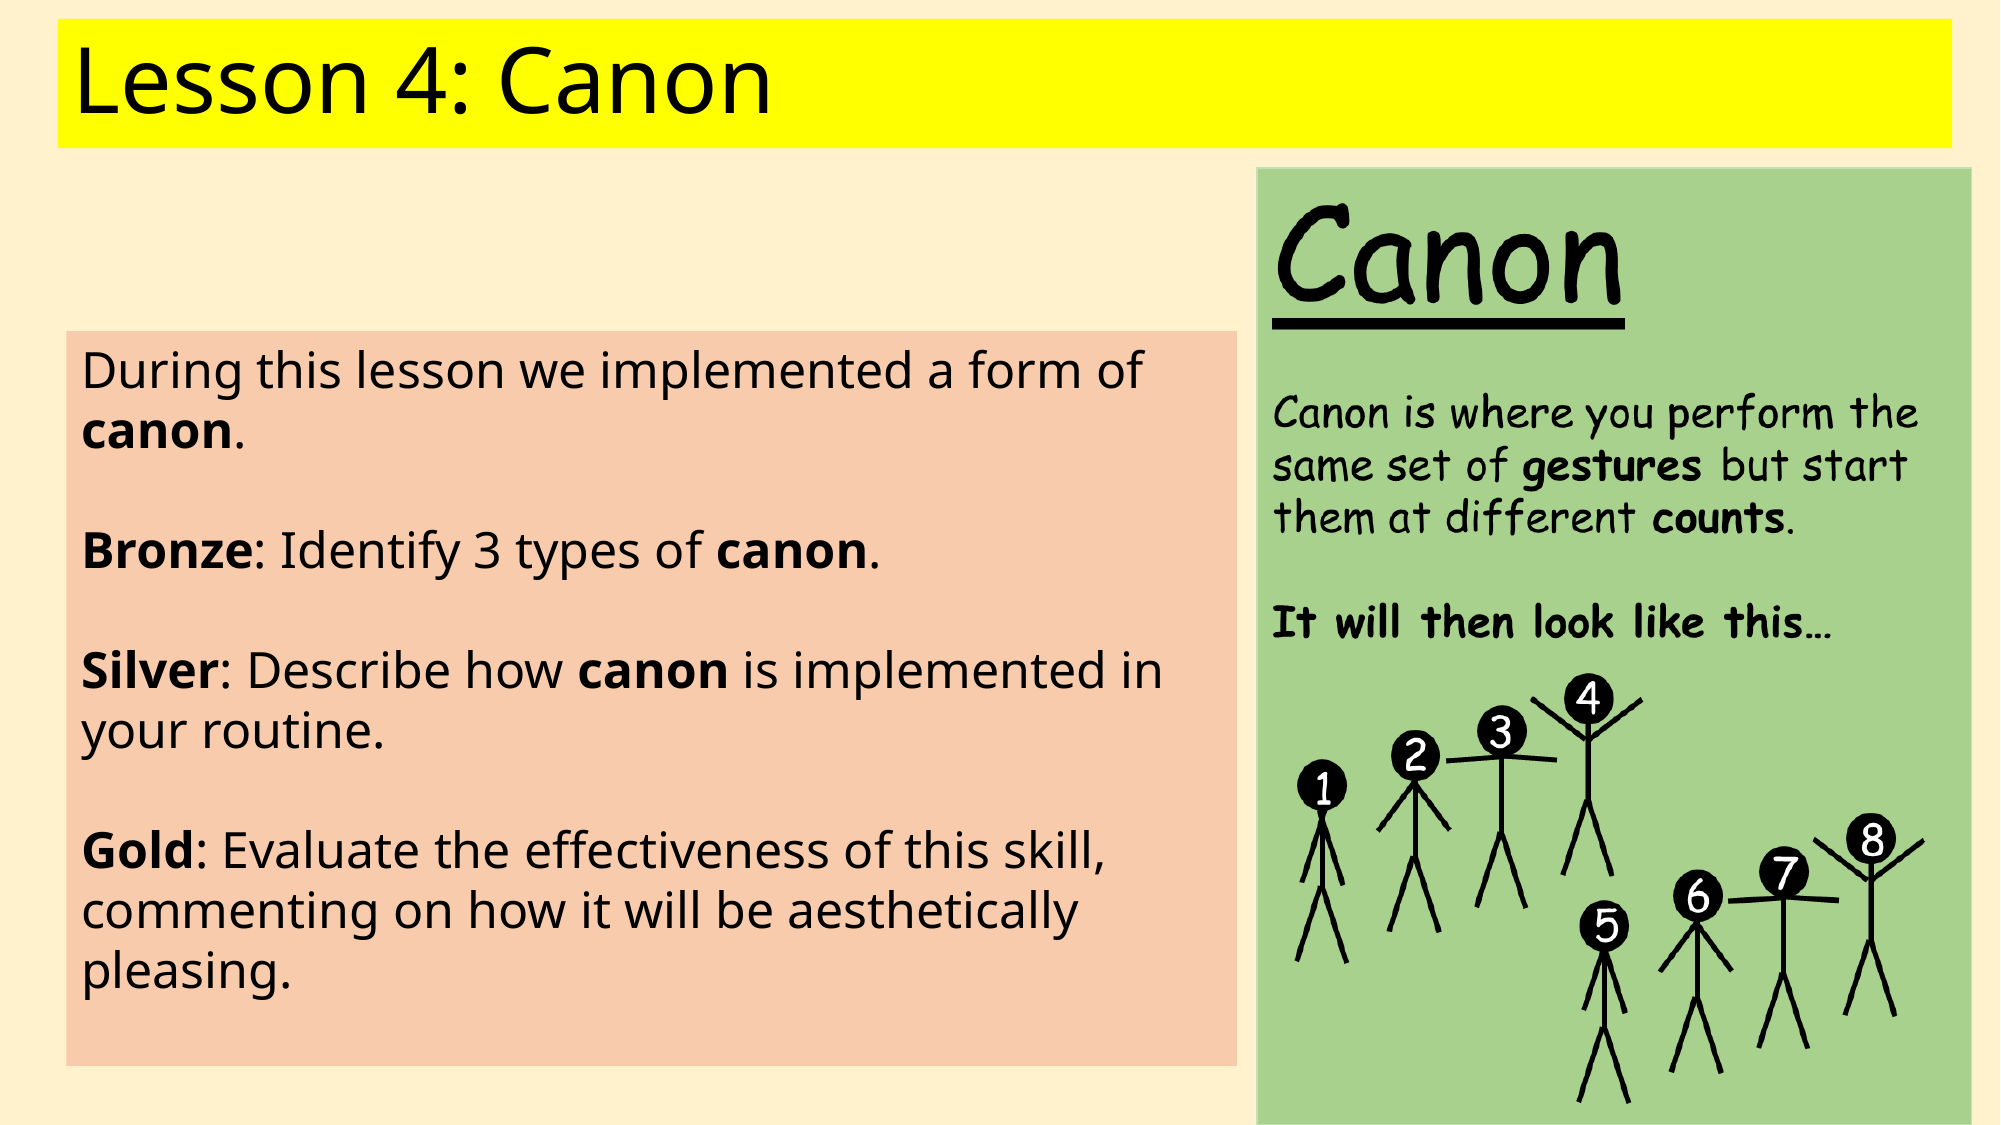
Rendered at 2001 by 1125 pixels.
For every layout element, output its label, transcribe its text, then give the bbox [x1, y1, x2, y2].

text_box Lesson 4: Canon [57, 18, 1953, 149]
picture [1193, 136, 1972, 1125]
text_box During this lesson we implemented a form of canon. Bronze: Identify 3 types of canon. Silver: Describe how canon is implemented in your routine. Gold: Evaluate the effectiveness of this skill, commenting on how it will be aesthetically pleasing. [66, 331, 1193, 1066]
